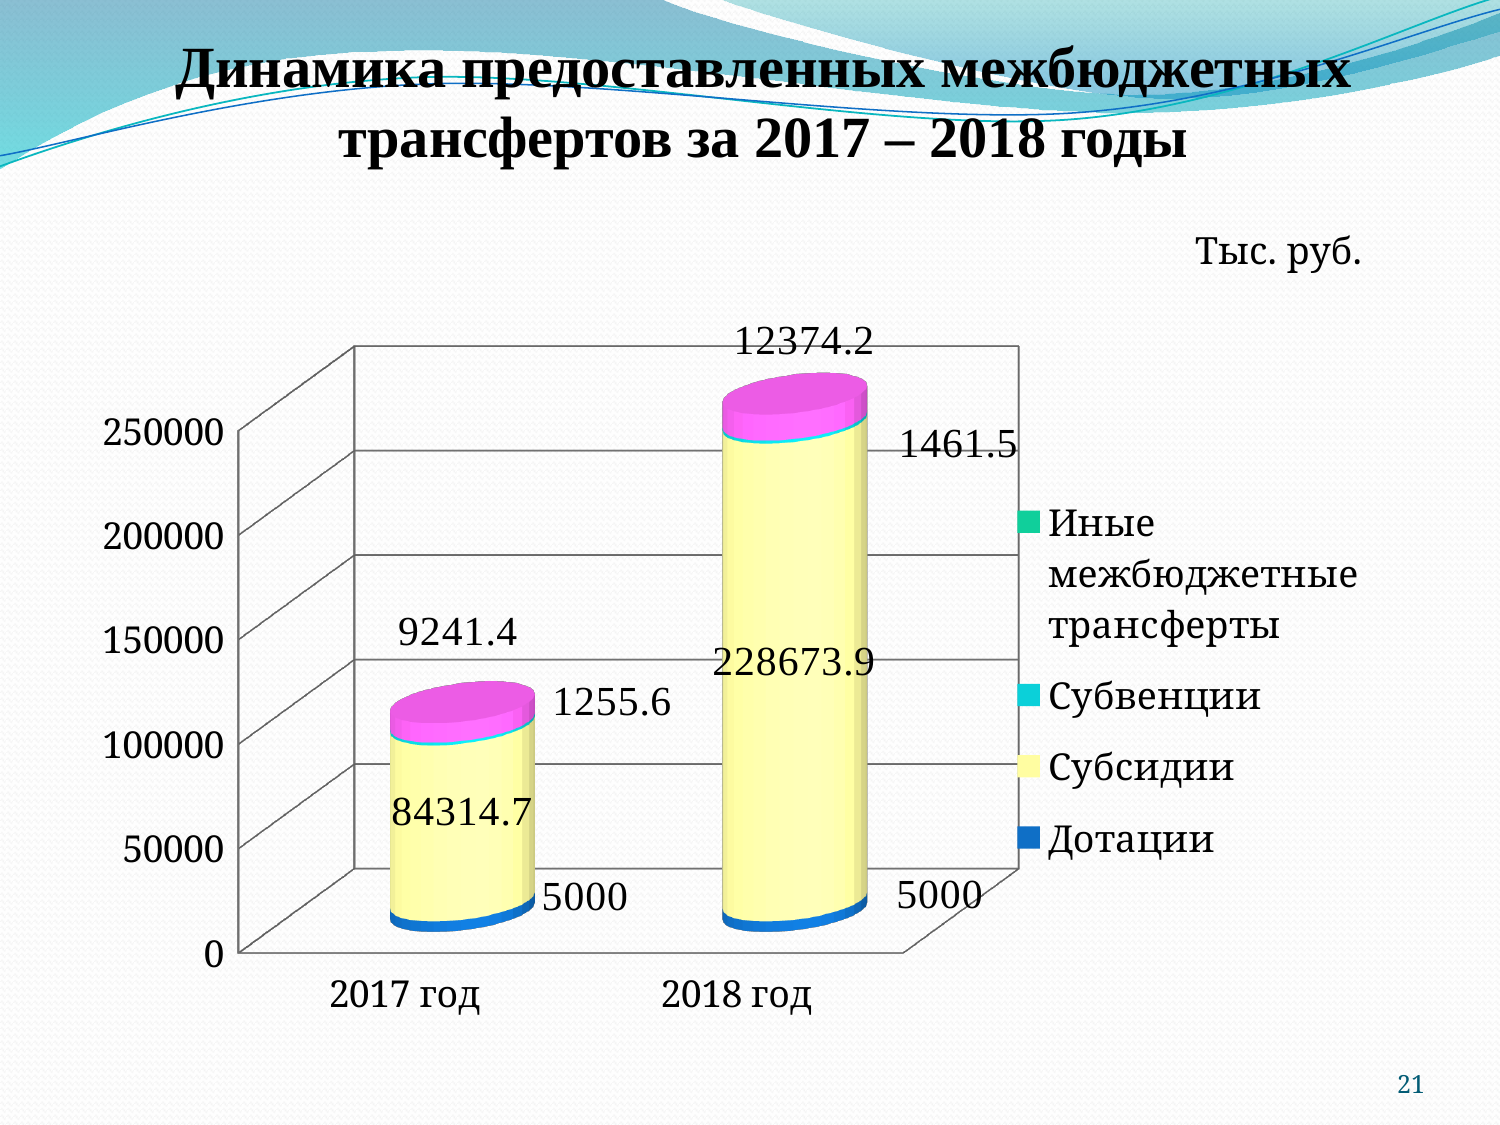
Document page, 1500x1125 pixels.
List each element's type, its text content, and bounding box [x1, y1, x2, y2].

chart [74, 317, 1426, 1038]
slide_number 21 [1299, 1049, 1425, 1103]
title Динамика предоставленных межбюджетных трансфертов за 2017 – 2018 годы [88, 19, 1439, 169]
text_box Тыс. руб. [1180, 219, 1377, 280]
